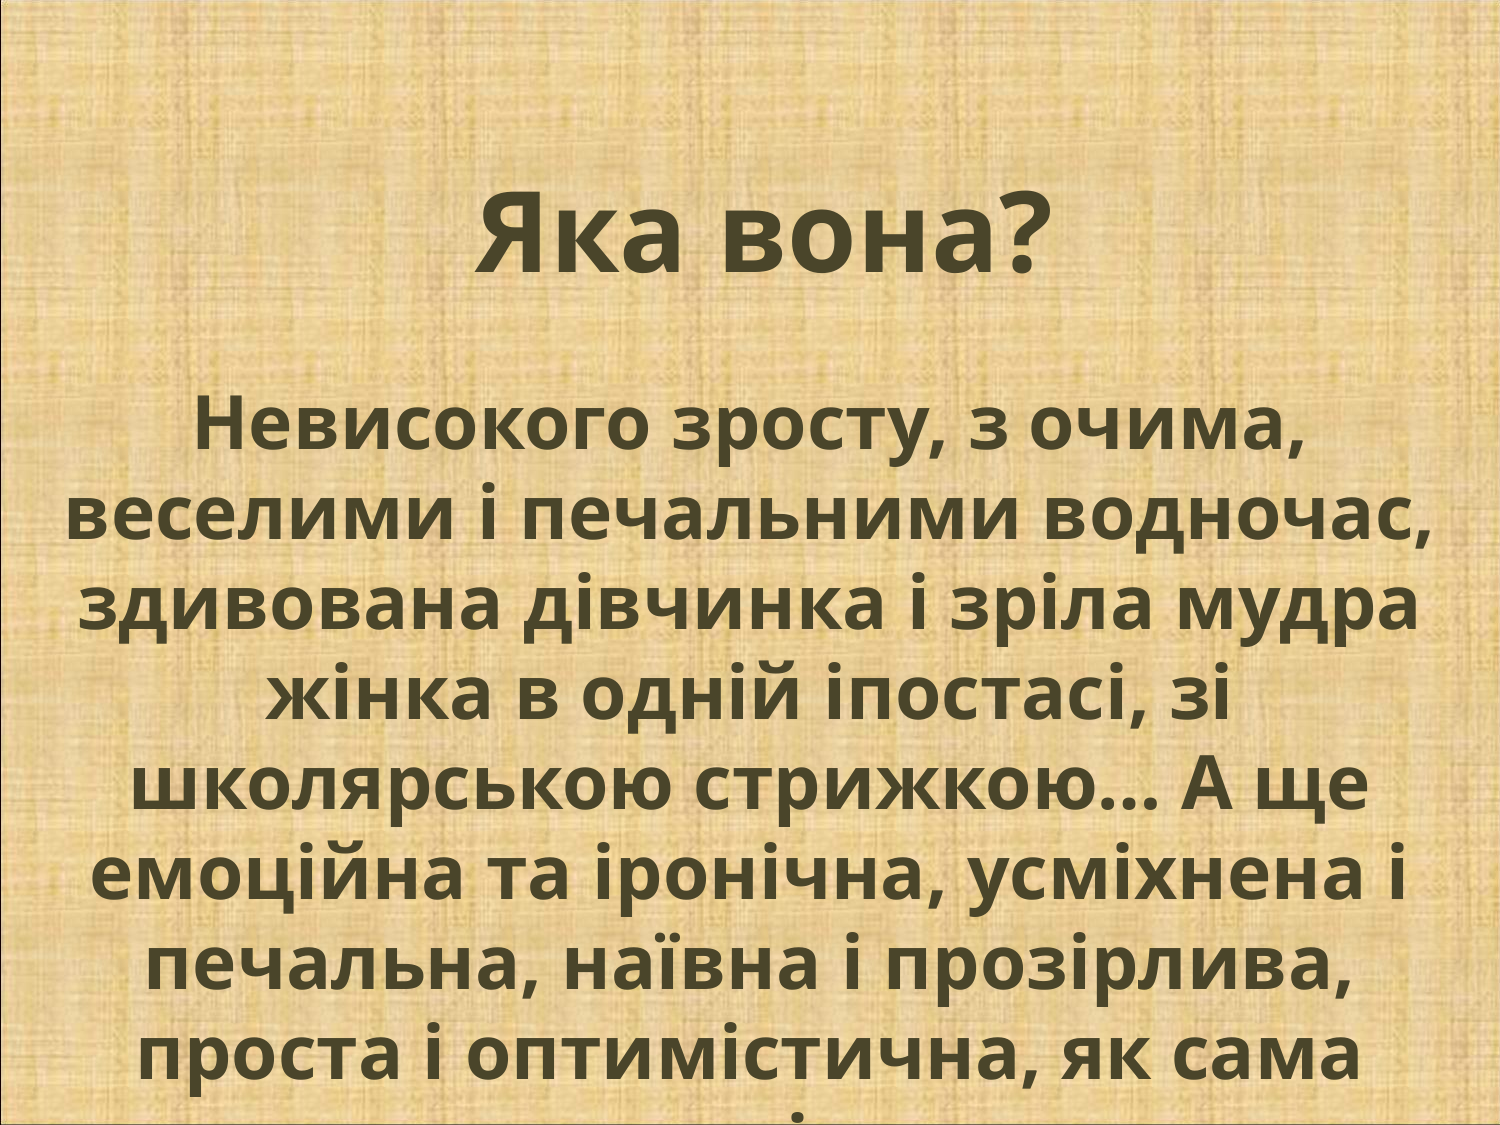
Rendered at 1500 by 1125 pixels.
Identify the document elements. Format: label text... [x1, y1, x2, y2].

picture [0, 0, 1500, 1125]
text_box Яка вона? Невисокого зросту, з очима, веселими і печальними водночас, здивована дівчинка і зріла мудра жінка в одній іпостасі, зі школярською стрижкою… А ще емоційна та іронічна, усміхнена і печальна, наївна і прозірлива, проста і оптимістична, як сама поезія. [46, 152, 1454, 1125]
